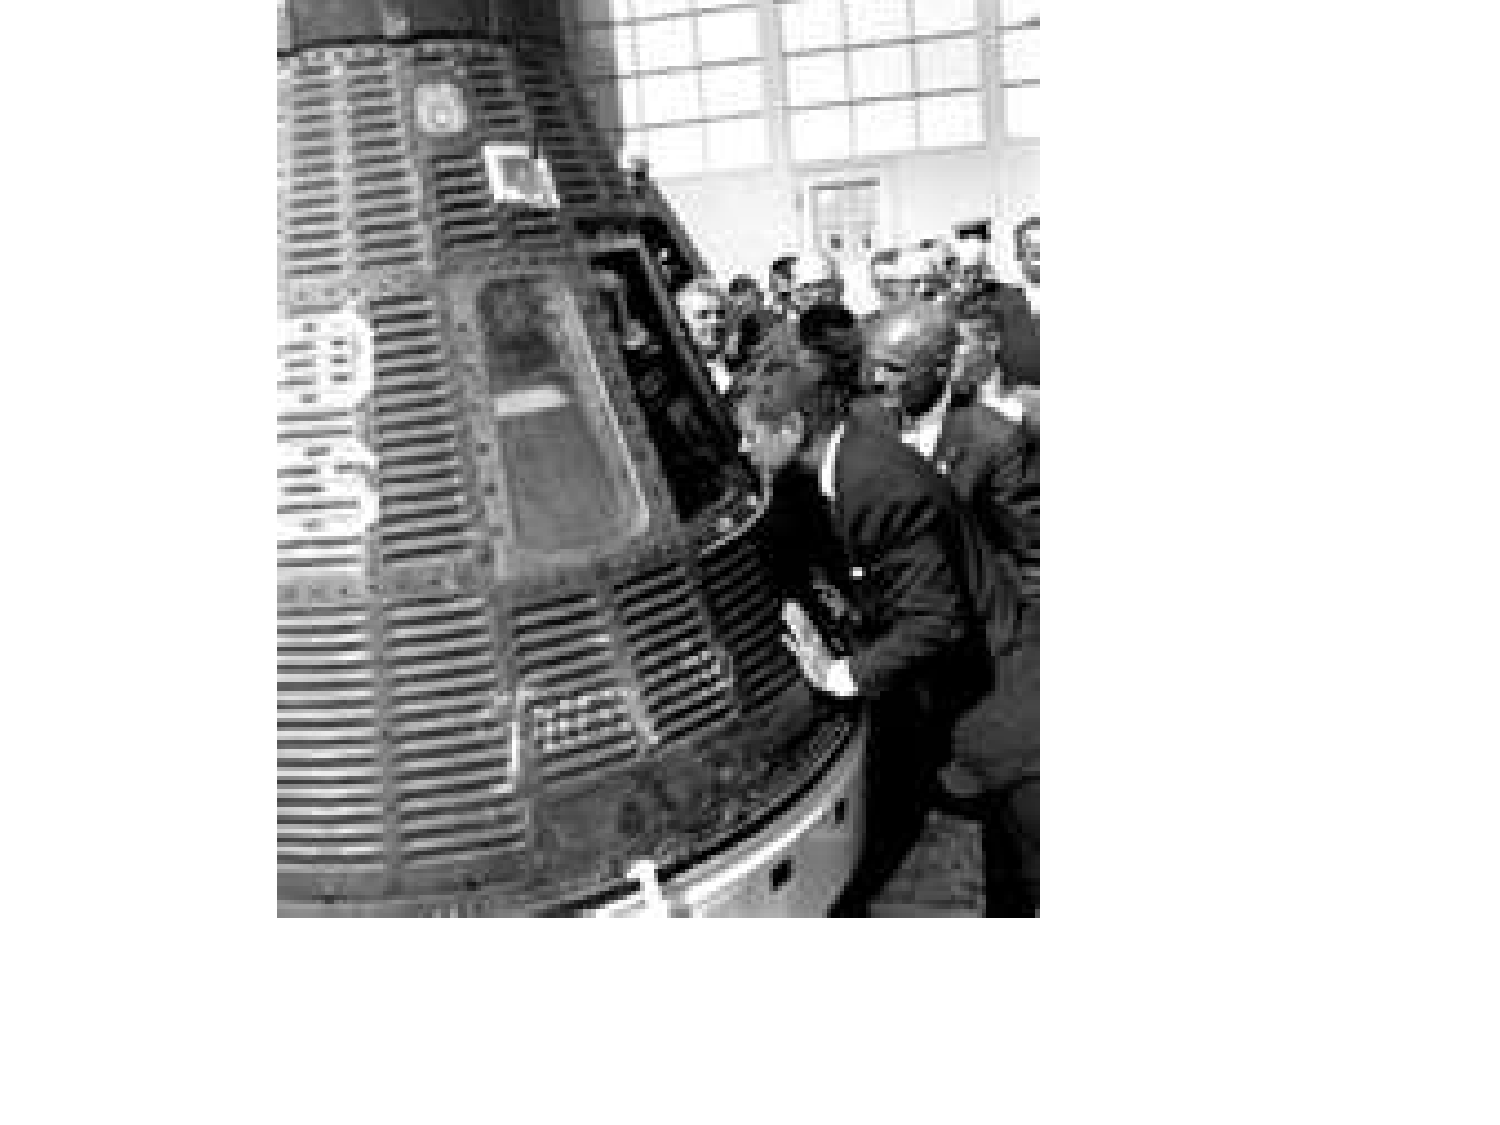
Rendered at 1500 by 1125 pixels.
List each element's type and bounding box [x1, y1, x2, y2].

picture [276, 0, 1040, 918]
